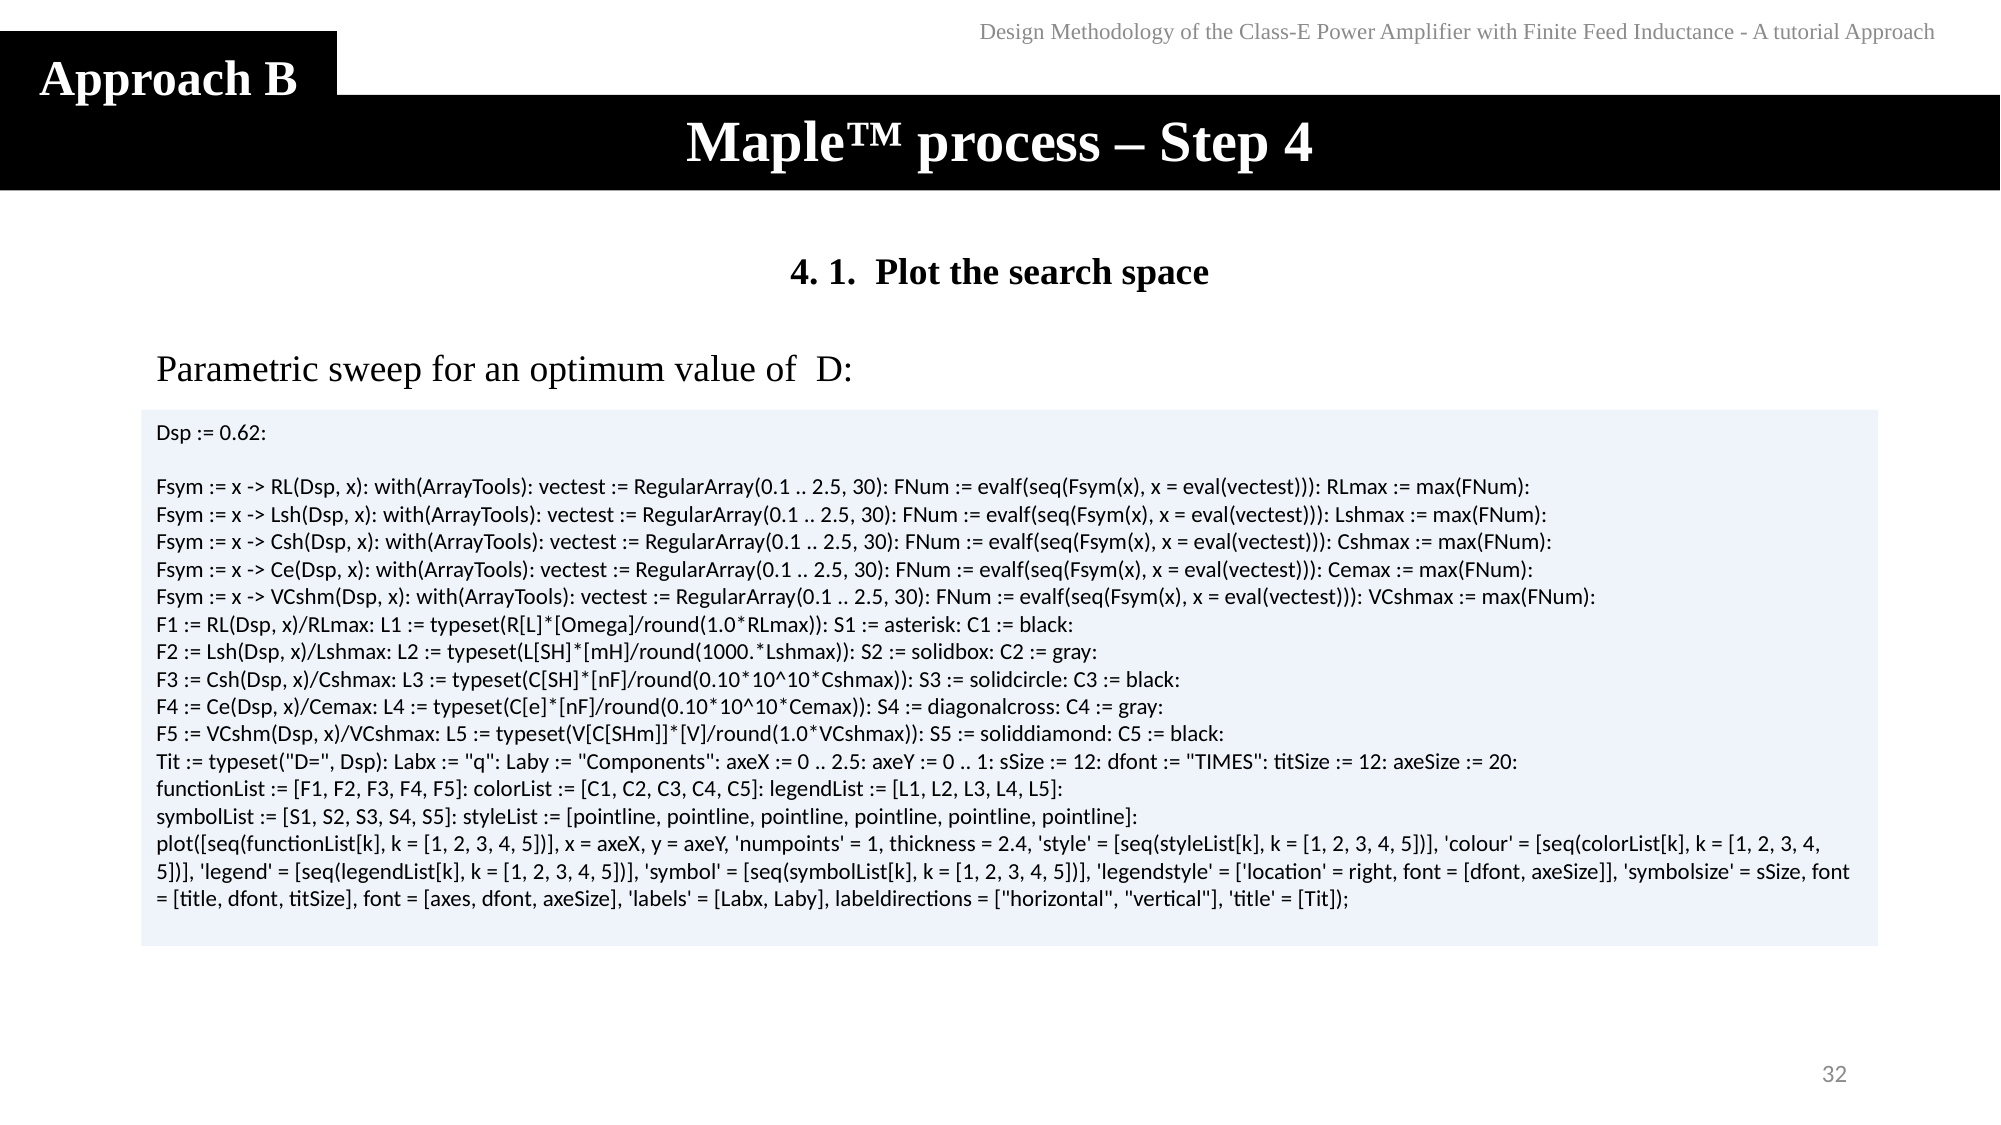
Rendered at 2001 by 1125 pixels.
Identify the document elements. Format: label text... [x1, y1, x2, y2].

footer Design Methodology of the Class-E Power Amplifier with Finite Feed Inductance - A tutorial Approach [916, 0, 2000, 61]
text_box 4. 1. Plot the search space [253, 239, 1746, 299]
text_box Parametric sweep for an optimum value of D: [141, 336, 942, 397]
slide_number 32 [1412, 1042, 1863, 1103]
title Maple™ process – Step 4 [0, 94, 2000, 191]
text_box Dsp := 0.62: Fsym := x -> RL(Dsp, x): with(ArrayTools): vectest := RegularArray(0.1 .. 2.5, 30): FNum := evalf(seq(Fsym(x), x = eval(vectest))): RLmax := max(FNum): Fsym := x -> Lsh(Dsp, x): with(ArrayTools): vectest := RegularArray(0.1 .. 2.5, 30): FNum := evalf(seq(Fsym(x), x = eval(vectest))): Lshmax := max(FNum): Fsym := x -> Csh(Dsp, x): with(ArrayTools): vectest := RegularArray(0.1 .. 2.5, 30): FNum := evalf(seq(Fsym(x), x = eval(vectest))): Cshmax := max(FNum): Fsym := x -> Ce(Dsp, x): with(ArrayTools): vectest := RegularArray(0.1 .. 2.5, 30): FNum := evalf(seq(Fsym(x), x = eval(vectest))): Cemax := max(FNum): Fsym := x -> VCshm(Dsp, x): with(ArrayTools): vectest := RegularArray(0.1 .. 2.5, 30): FNum := evalf(seq(Fsym(x), x = eval(vectest))): VCshmax := max(FNum): F1 := RL(Dsp, x)/RLmax: L1 := typeset(R[L]*[Omega]/round(1.0*RLmax)): S1 := asterisk: C1 := black: F2 := Lsh(Dsp, x)/Lshmax: L2 := typeset(L[SH]*[mH]/round(1000.*Lshmax)): S2 := solidbox: C2 := gray: F3 := Csh(Dsp, x)/Cshmax: L3 := typeset(C[SH]*[nF]/round(0.10*10^10*Cshmax)): S3 := solidcircle: C3 := black: F4 := Ce(Dsp, x)/Cemax: L4 := typeset(C[e]*[nF]/round(0.10*10^10*Cemax)): S4 := diagonalcross: C4 := gray: F5 := VCshm(Dsp, x)/VCshmax: L5 := typeset(V[C[SHm]]*[V]/round(1.0*VCshmax)): S5 := soliddiamond: C5 := black: Tit := typeset("D=", Dsp): Labx := "q": Laby := "Components": axeX := 0 .. 2.5: axeY := 0 .. 1: sSize := 12: dfont := "TIMES": titSize := 12: axeSize := 20: functionList := [F1, F2, F3, F4, F5]: colorList := [C1, C2, C3, C4, C5]: legendList := [L1, L2, L3, L4, L5]: symbolList := [S1, S2, S3, S4, S5]: styleList := [pointline, pointline, pointline, pointline, pointline, pointline]: plot([seq(functionList[k], k = [1, 2, 3, 4, 5])], x = axeX, y = axeY, 'numpoints' = 1, thickness = 2.4, 'style' = [seq(styleList[k], k = [1, 2, 3, 4, 5])], 'colour' = [seq(colorList[k], k = [1, 2, 3, 4, 5])], 'legend' = [seq(legendList[k], k = [1, 2, 3, 4, 5])], 'symbol' = [seq(symbolList[k], k = [1, 2, 3, 4, 5])], 'legendstyle' = ['location' = right, font = [dfont, axeSize]], 'symbolsize' = sSize, font = [title, dfont, titSize], font = [axes, dfont, axeSize], 'labels' = [Labx, Laby], labeldirections = ["horizontal", "vertical"], 'title' = [Tit]); [141, 409, 1879, 947]
text_box Approach B [0, 31, 337, 127]
